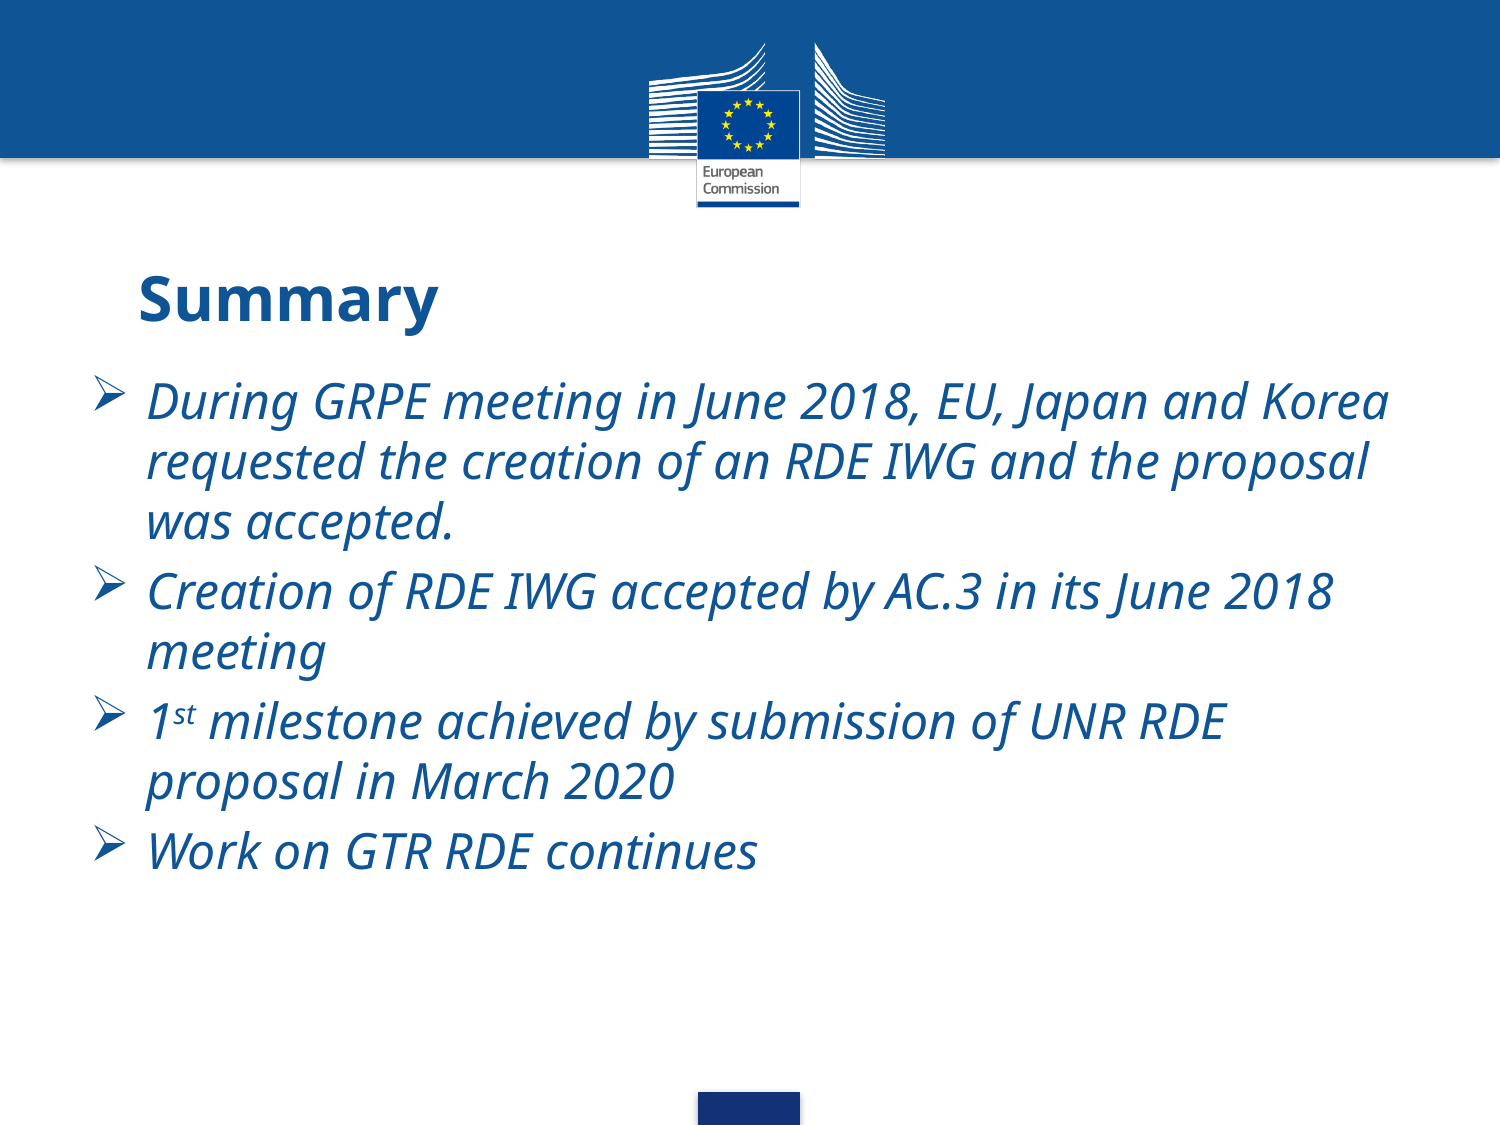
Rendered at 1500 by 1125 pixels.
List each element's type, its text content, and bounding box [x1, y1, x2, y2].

list During GRPE meeting in June 2018, EU, Japan and Korea requested the creation of an RDE IWG and the proposal was accepted. Creation of RDE IWG accepted by AC.3 in its June 2018 meeting 1st milestone achieved by submission of UNR RDE proposal in March 2020 Work on GTR RDE continues [75, 361, 1425, 988]
title Summary [64, 219, 1415, 374]
picture [649, 42, 885, 208]
